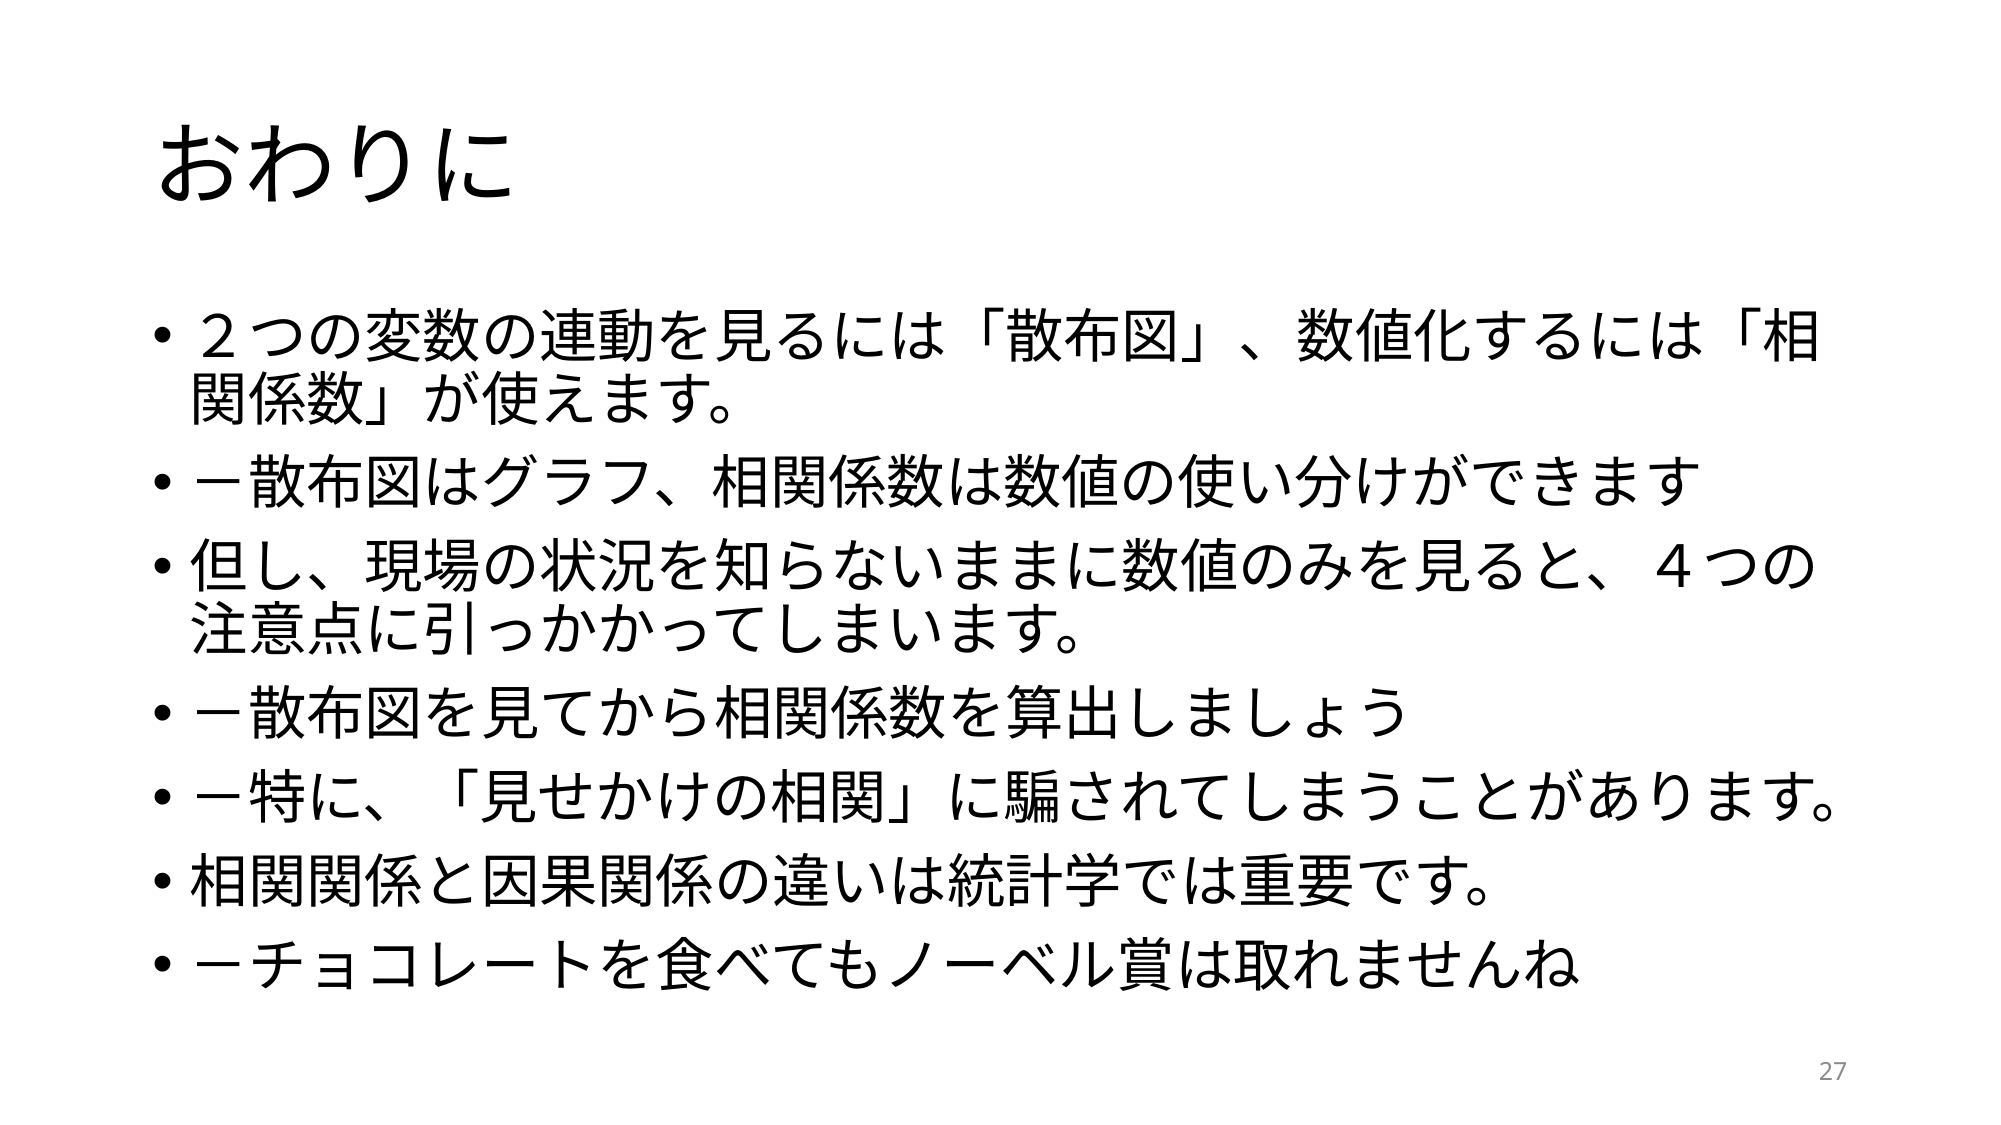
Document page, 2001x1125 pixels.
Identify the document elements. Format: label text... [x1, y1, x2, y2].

slide_number 27 [1412, 1042, 1863, 1103]
list ２つの変数の連動を見るには「散布図」、数値化するには「相関係数」が使えます。 －散布図はグラフ、相関係数は数値の使い分けができます 但し、現場の状況を知らないままに数値のみを見ると、４つの注意点に引っかかってしまいます。 －散布図を見てから相関係数を算出しましょう －特に、「見せかけの相関」に騙されてしまうことがあります。 相関関係と因果関係の違いは統計学では重要です。 －チョコレートを食べてもノーベル賞は取れませんね [137, 299, 1863, 1014]
title おわりに [137, 59, 1863, 278]
